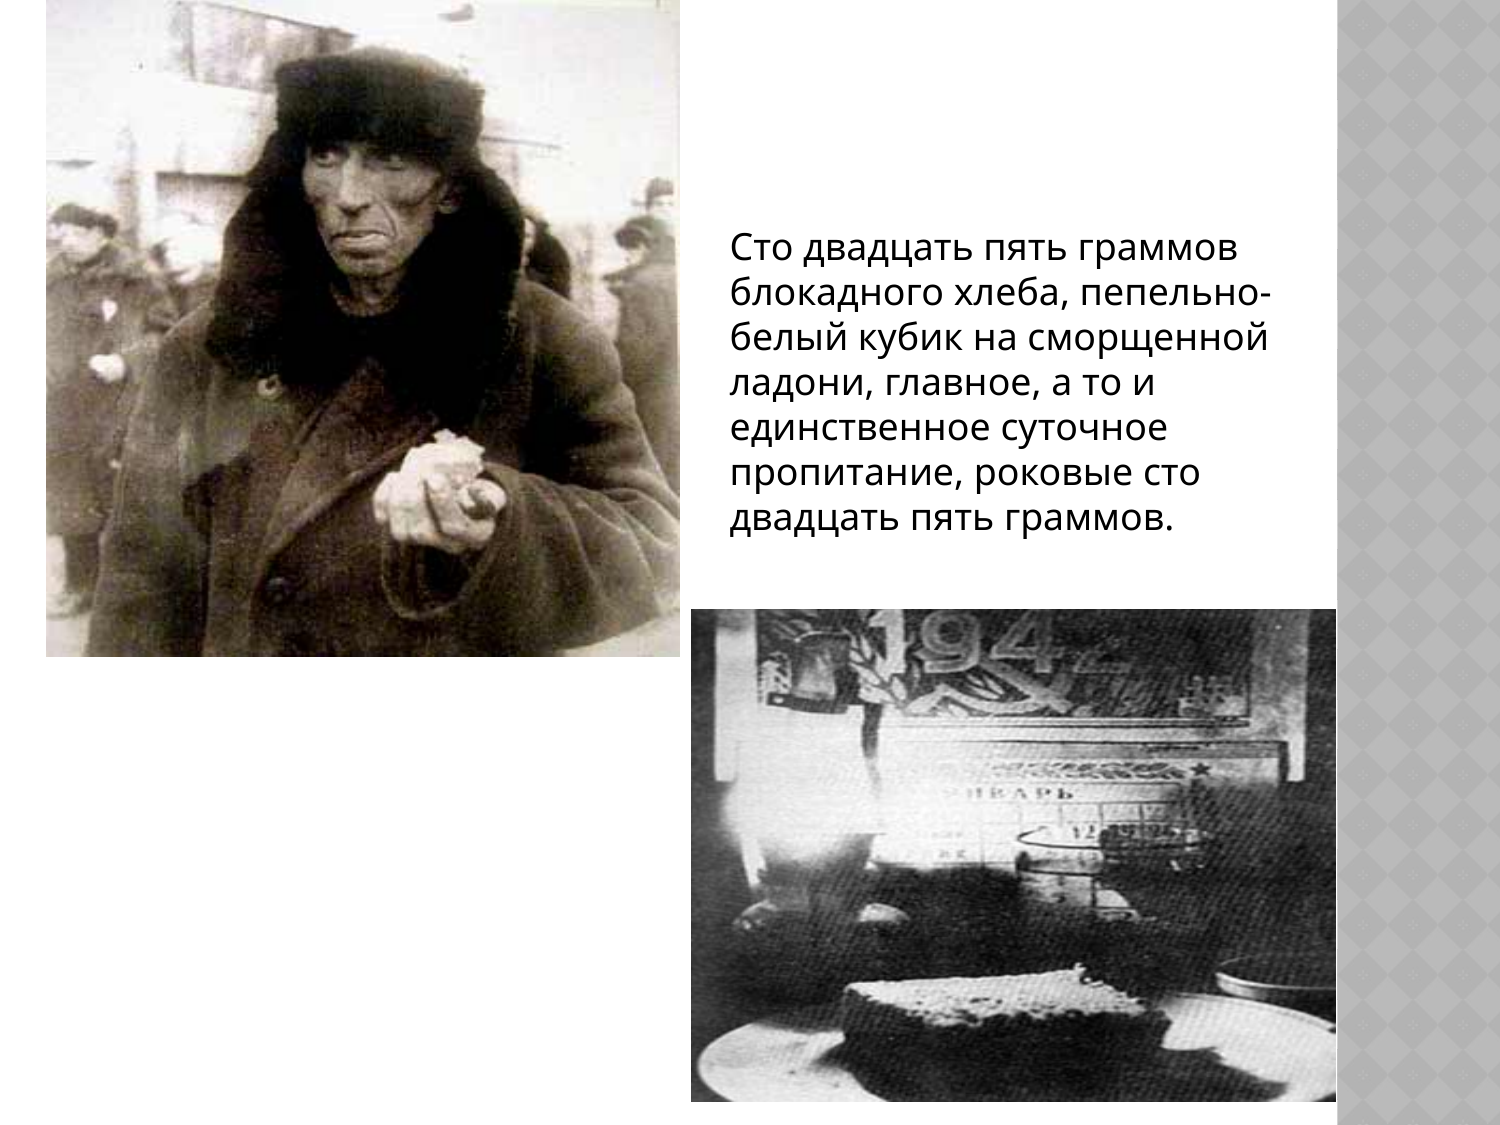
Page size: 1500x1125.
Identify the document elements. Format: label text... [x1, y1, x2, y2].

text_box Сто двадцать пять граммов блокадного хлеба, пепельно-белый кубик на сморщенной ладони, главное, а то и единственное суточное пропитание, роковые сто двадцать пять граммов. [714, 35, 1325, 545]
picture [46, 0, 681, 657]
picture [690, 608, 1337, 1102]
